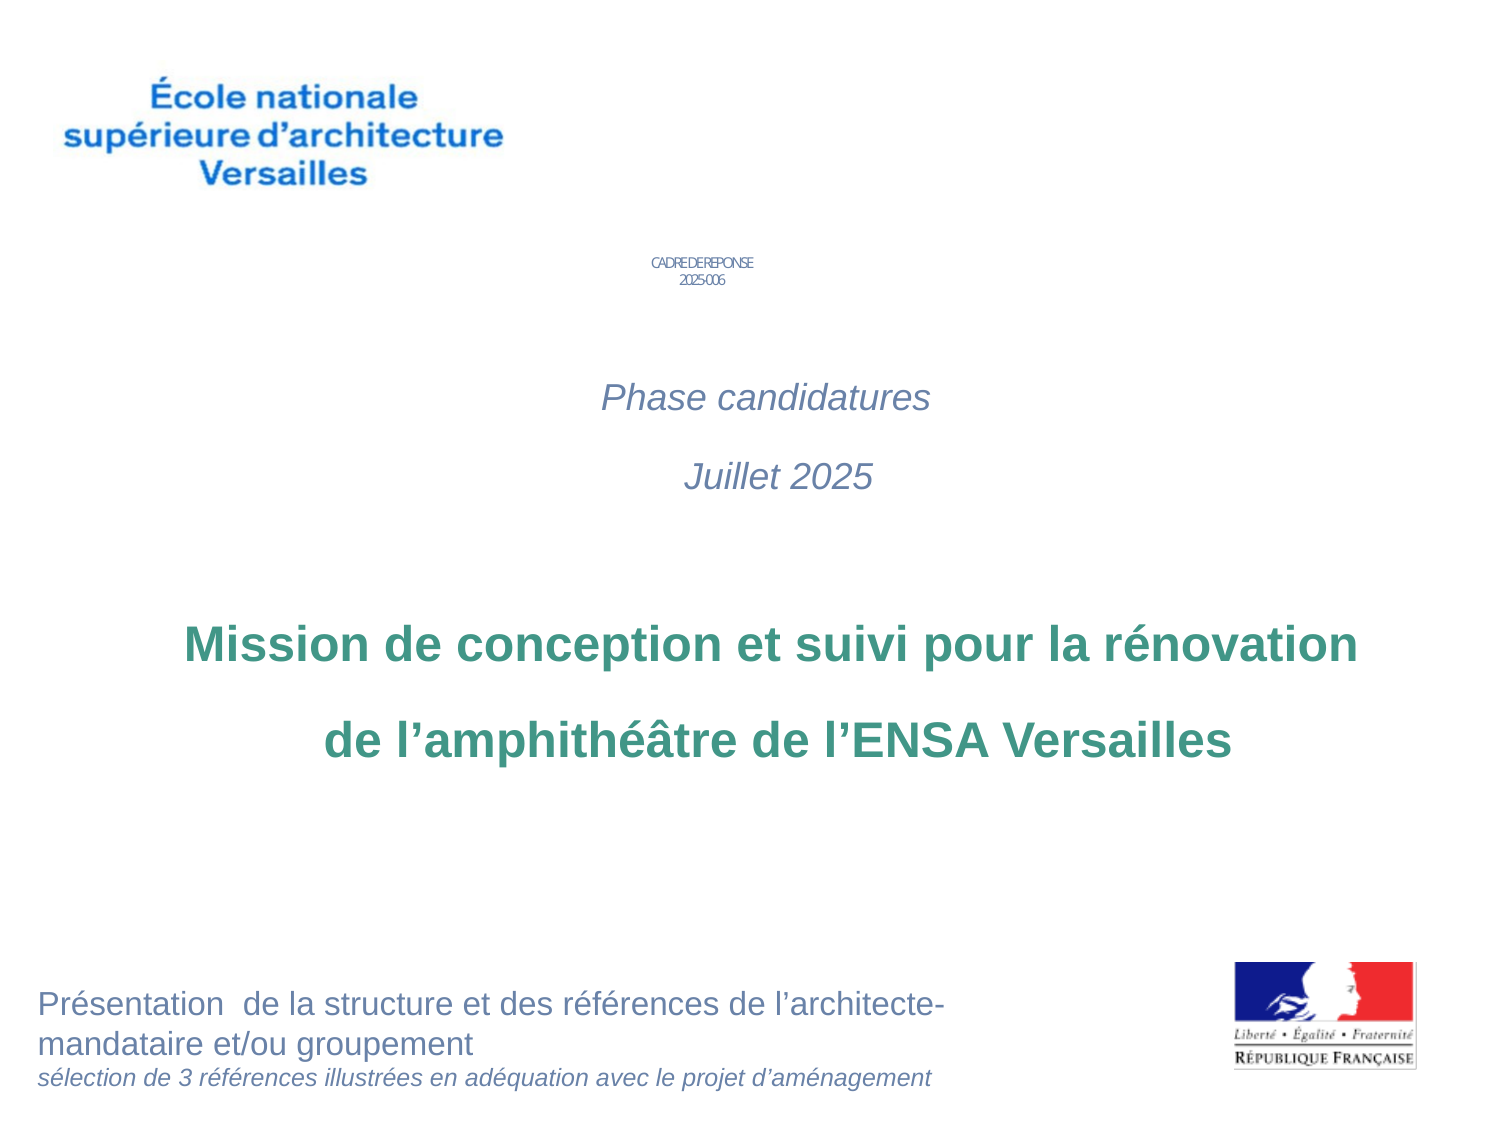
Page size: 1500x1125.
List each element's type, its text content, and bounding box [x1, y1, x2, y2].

picture [52, 59, 505, 191]
picture [1234, 962, 1418, 1071]
list Phase candidatures Juillet 2025 Mission de conception et suivi pour la rénovation de l’amphithéâtre de l’ENSA Versailles [0, 358, 1500, 935]
title CADRE DE REPONSE 2025-006 [383, 231, 1022, 331]
text_box Présentation de la structure et des références de l’architecte-mandataire et/ou groupement sélection de 3 références illustrées en adéquation avec le projet d’aménagement [22, 934, 1081, 1100]
